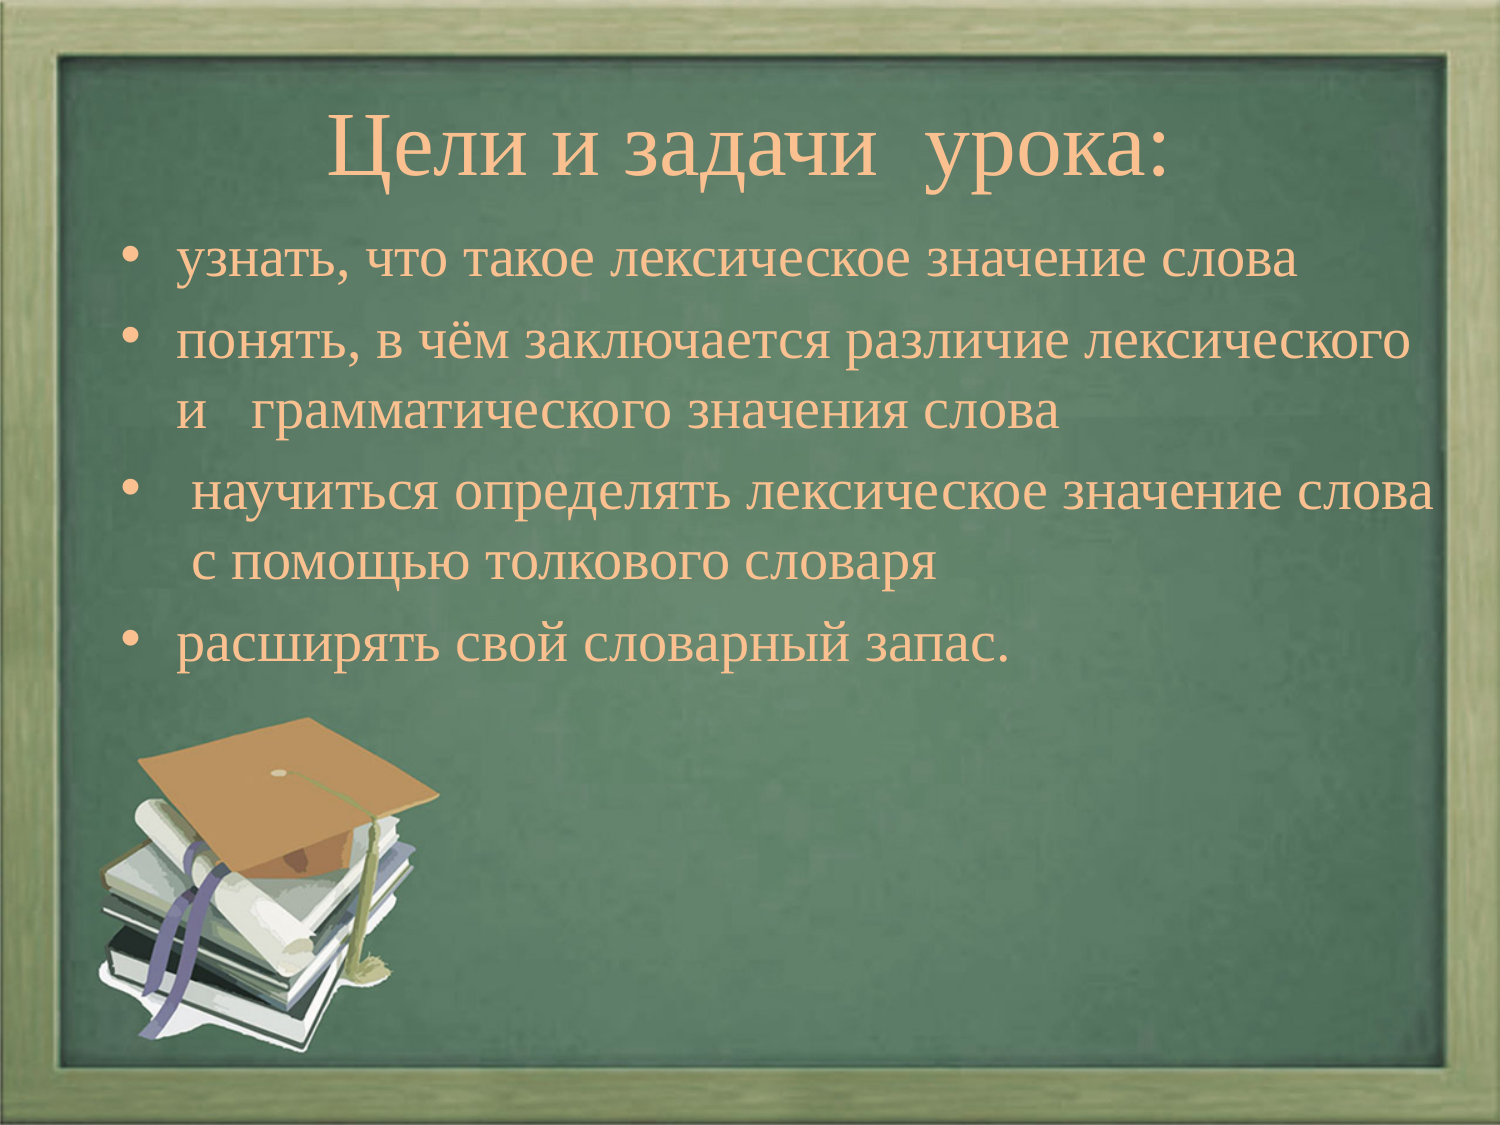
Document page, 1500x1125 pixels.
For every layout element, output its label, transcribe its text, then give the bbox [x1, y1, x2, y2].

list узнать, что такое лексическое значение слова понять, в чём заключается различие лексического и грамматического значения слова научиться определять лексическое значение слова с помощью толкового словаря расширять свой словарный запас. [105, 210, 1456, 954]
title Цели и задачи урока: [74, 44, 1426, 233]
picture [0, 0, 1500, 1125]
